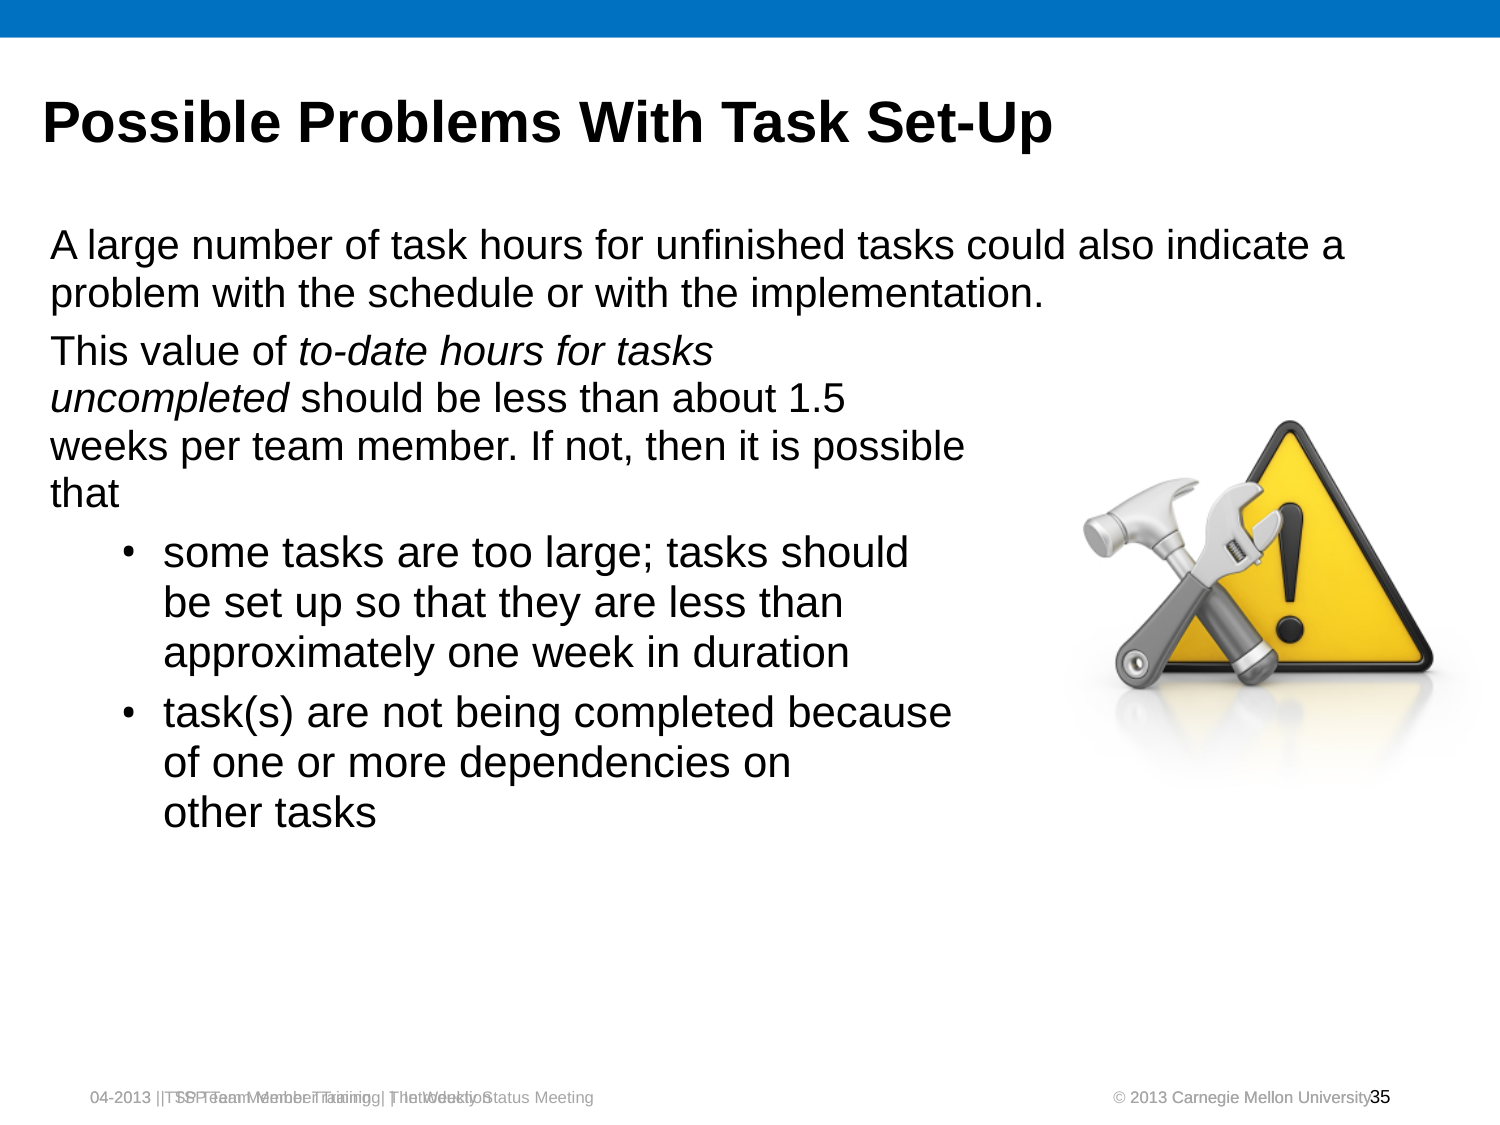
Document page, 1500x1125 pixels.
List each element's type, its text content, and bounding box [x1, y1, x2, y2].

picture [1047, 346, 1500, 798]
title Possible Problems With Task Set-Up [41, 97, 1438, 155]
list A large number of task hours for unfinished tasks could also indicate a problem with the schedule or with the implementation. This value of to-date hours for tasks uncompleted should be less than about 1.5 weeks per team member. If not, then it is possible that some tasks are too large; tasks should be set up so that they are less than approximately one week in duration task(s) are not being completed because of one or more dependencies on other tasks [49, 221, 1438, 985]
